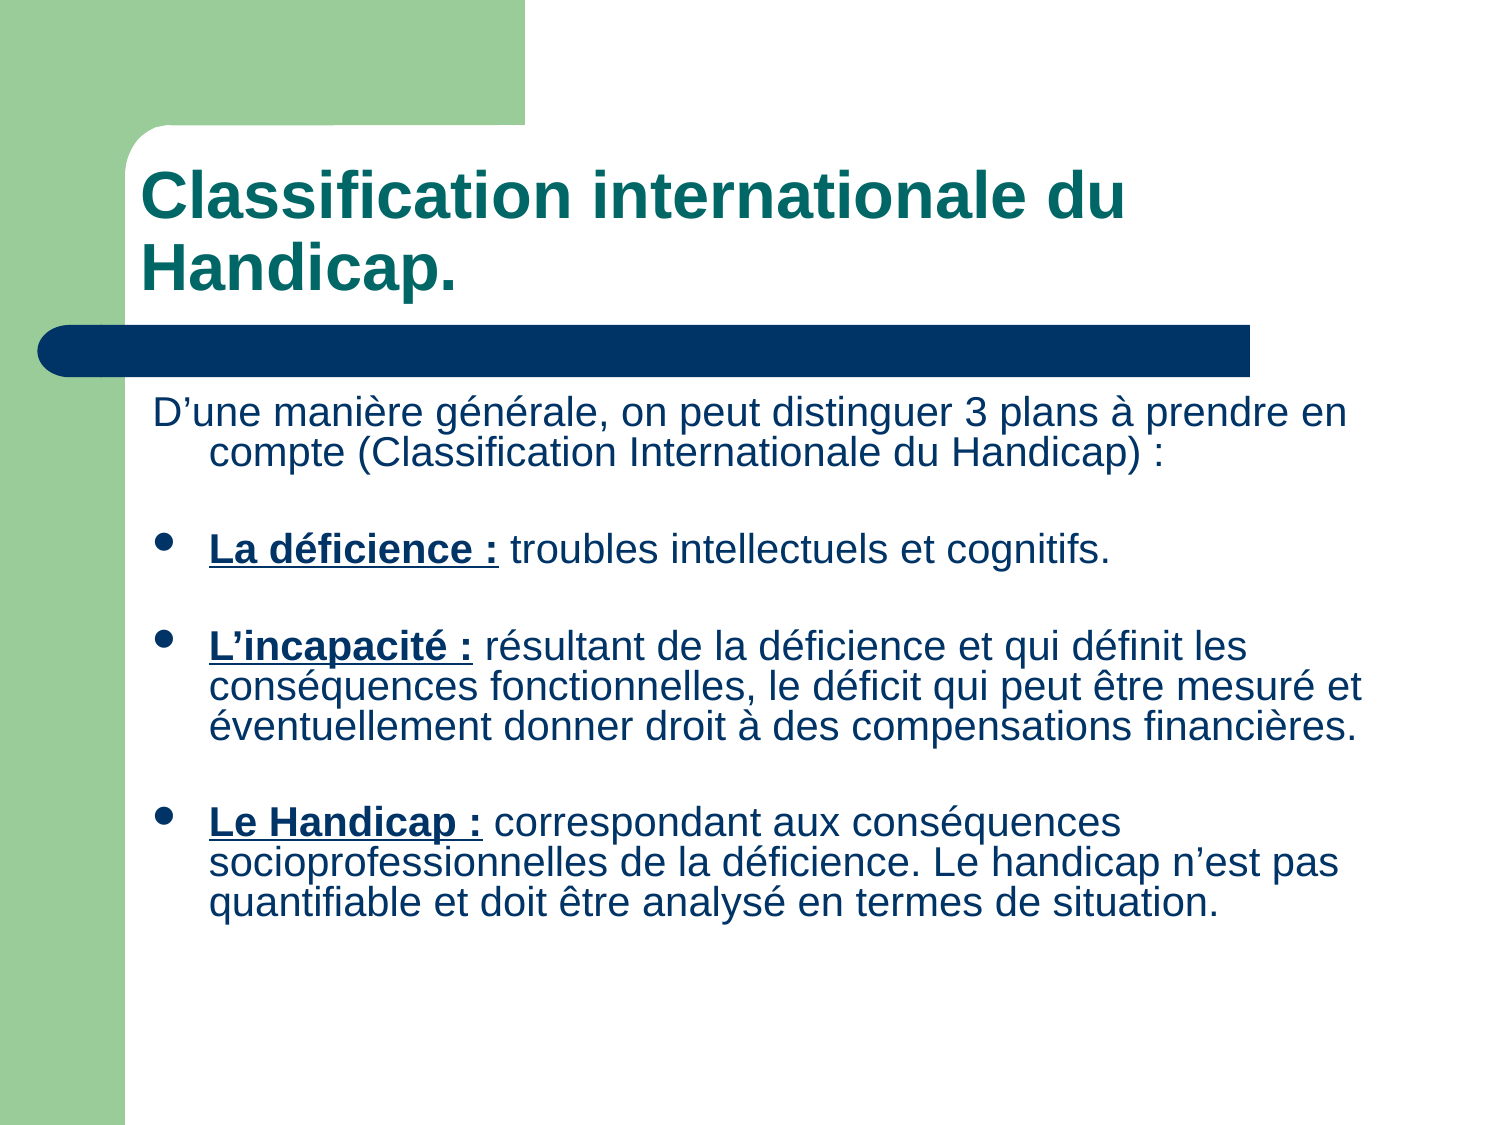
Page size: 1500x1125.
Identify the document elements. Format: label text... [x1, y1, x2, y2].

list D’une manière générale, on peut distinguer 3 plans à prendre en compte (Classification Internationale du Handicap) : La déficience : troubles intellectuels et cognitifs. L’incapacité : résultant de la déficience et qui définit les conséquences fonctionnelles, le déficit qui peut être mesuré et éventuellement donner droit à des compensations financières. Le Handicap : correspondant aux conséquences socioprofessionnelles de la déficience. Le handicap n’est pas quantifiable et doit être analysé en termes de situation. [137, 387, 1400, 999]
title Classification internationale du Handicap. [125, 125, 1425, 313]
